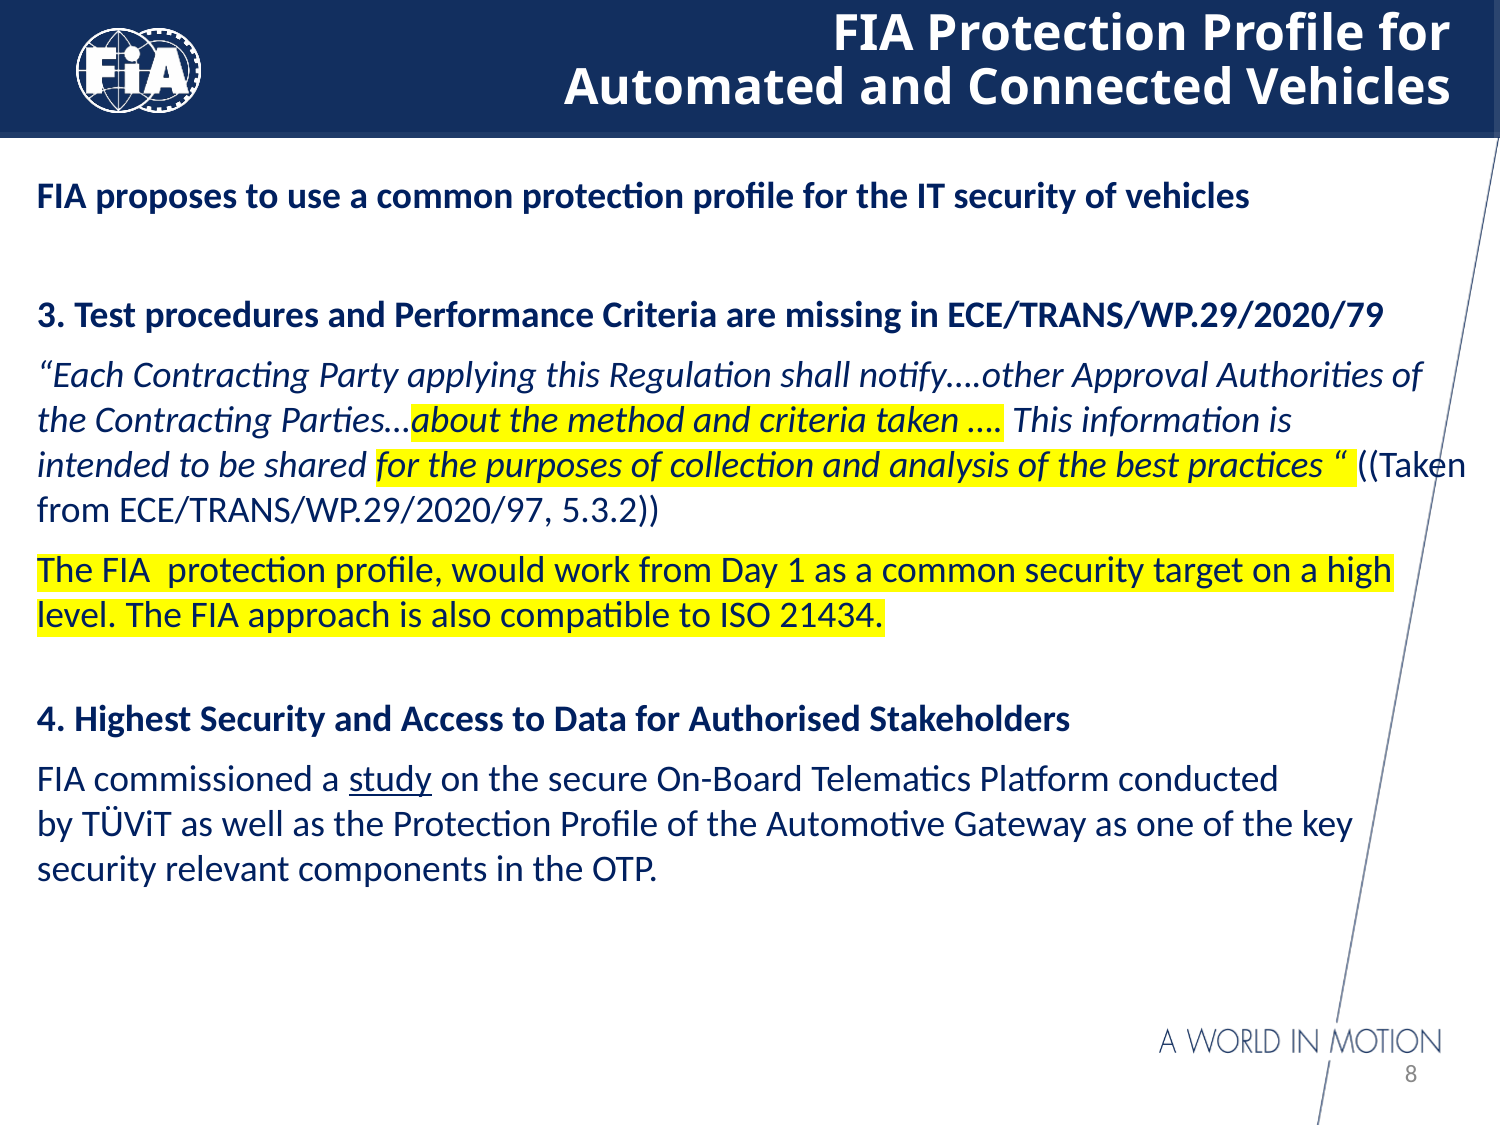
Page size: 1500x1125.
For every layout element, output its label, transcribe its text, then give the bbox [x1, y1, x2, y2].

list FIA proposes to use a common protection profile for the IT security of vehicles 3. Test procedures and Performance Criteria are missing in ECE/TRANS/WP.29/2020/79 “Each Contracting Party applying this Regulation shall notify….other Approval Authorities of the Contracting Parties…about the method and criteria taken …. This information is intended to be shared for the purposes of collection and analysis of the best practices “ ((Taken from ECE/TRANS/WP.29/2020/97, 5.3.2)) The FIA protection profile, would work from Day 1 as a common security target on a high level. The FIA approach is also compatible to ISO 21434. 4. Highest Security and Access to Data for Authorised Stakeholders FIA commissioned a study on the secure On-Board Telematics Platform conducted by TÜViT as well as the Protection Profile of the Automotive Gateway as one of the key security relevant components in the OTP. [28, 163, 1483, 997]
slide_number 8 [1361, 1050, 1426, 1096]
picture [0, 0, 1500, 1125]
title FIA Protection Profile for Automated and Connected Vehicles [544, 6, 1452, 83]
